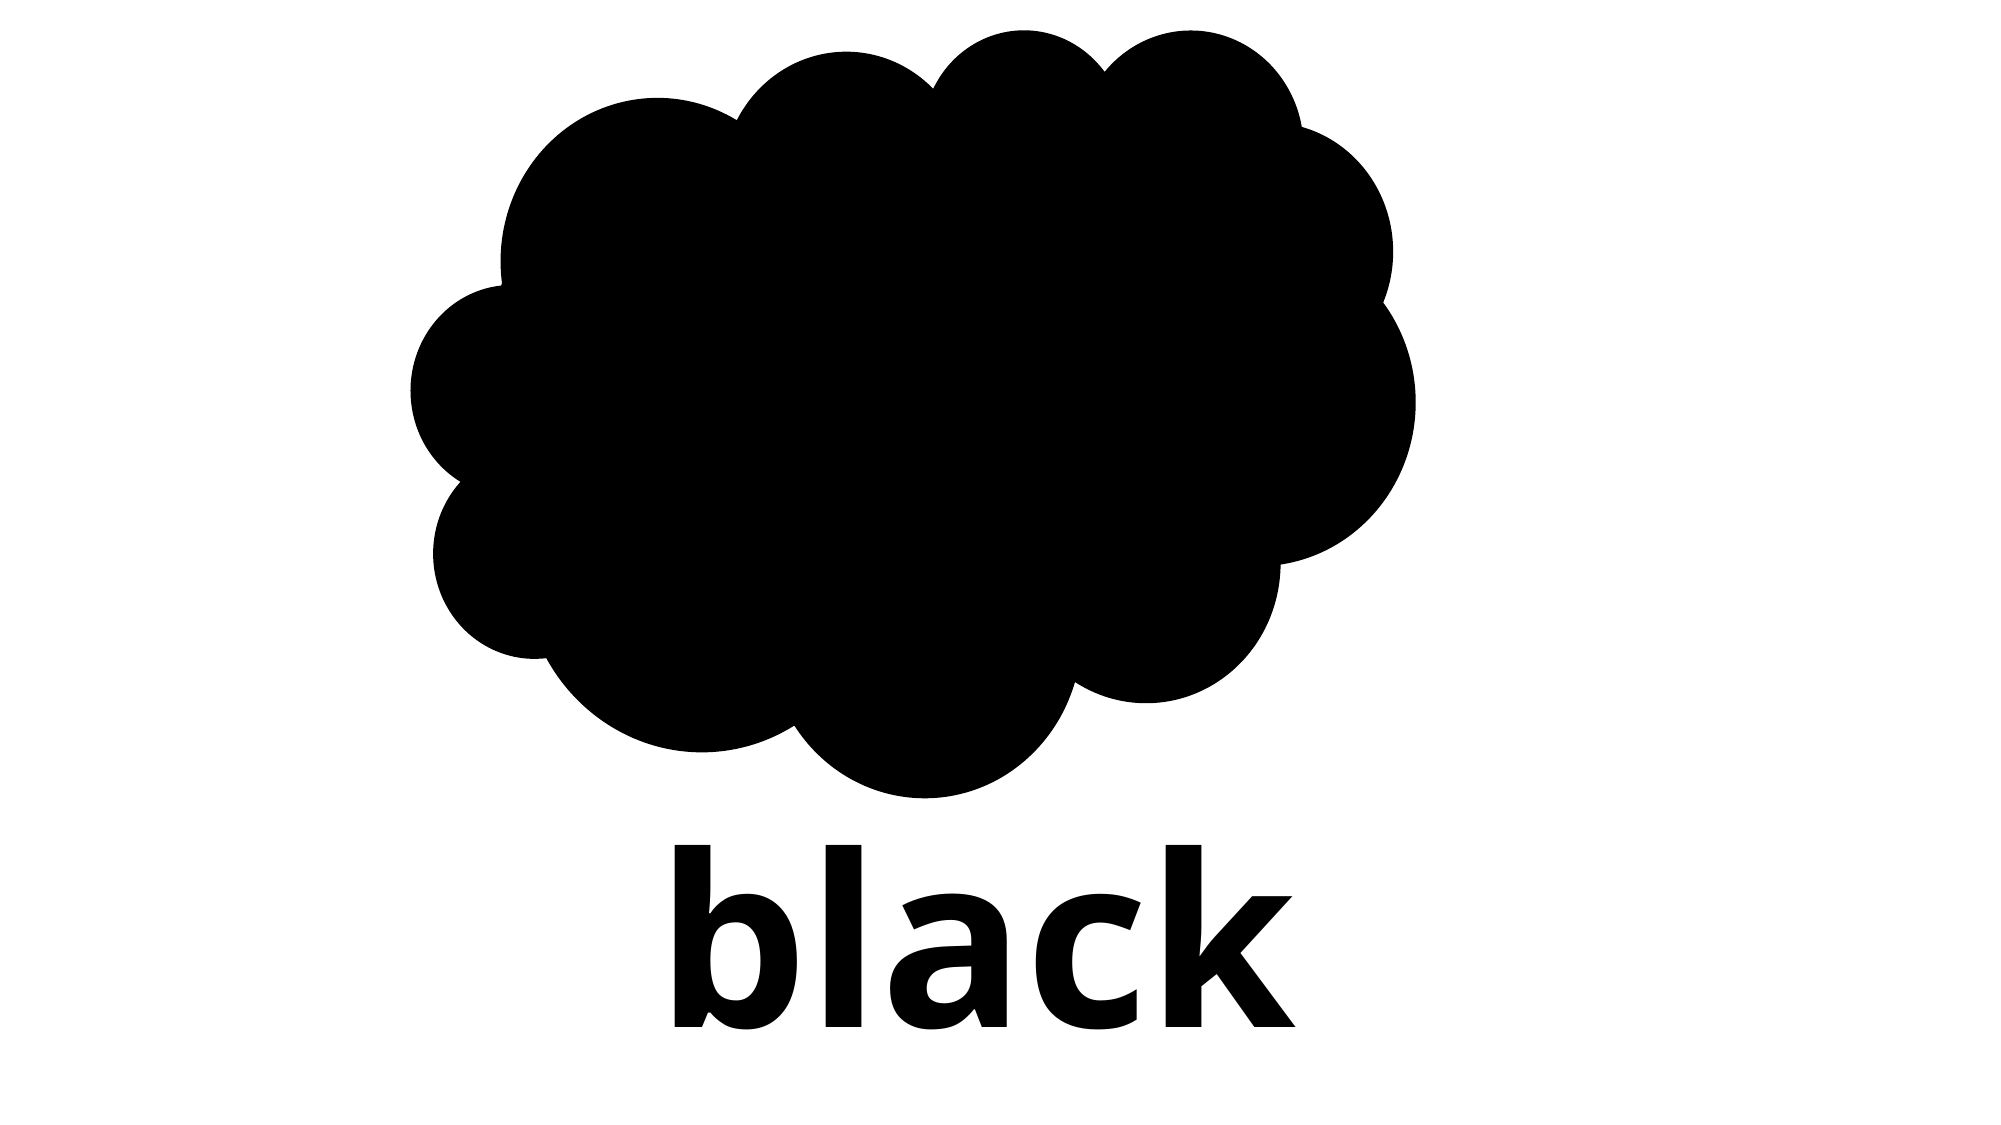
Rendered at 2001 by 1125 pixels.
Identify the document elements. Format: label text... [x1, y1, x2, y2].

text_box [409, 29, 1417, 780]
text_box black [641, 780, 1312, 1083]
